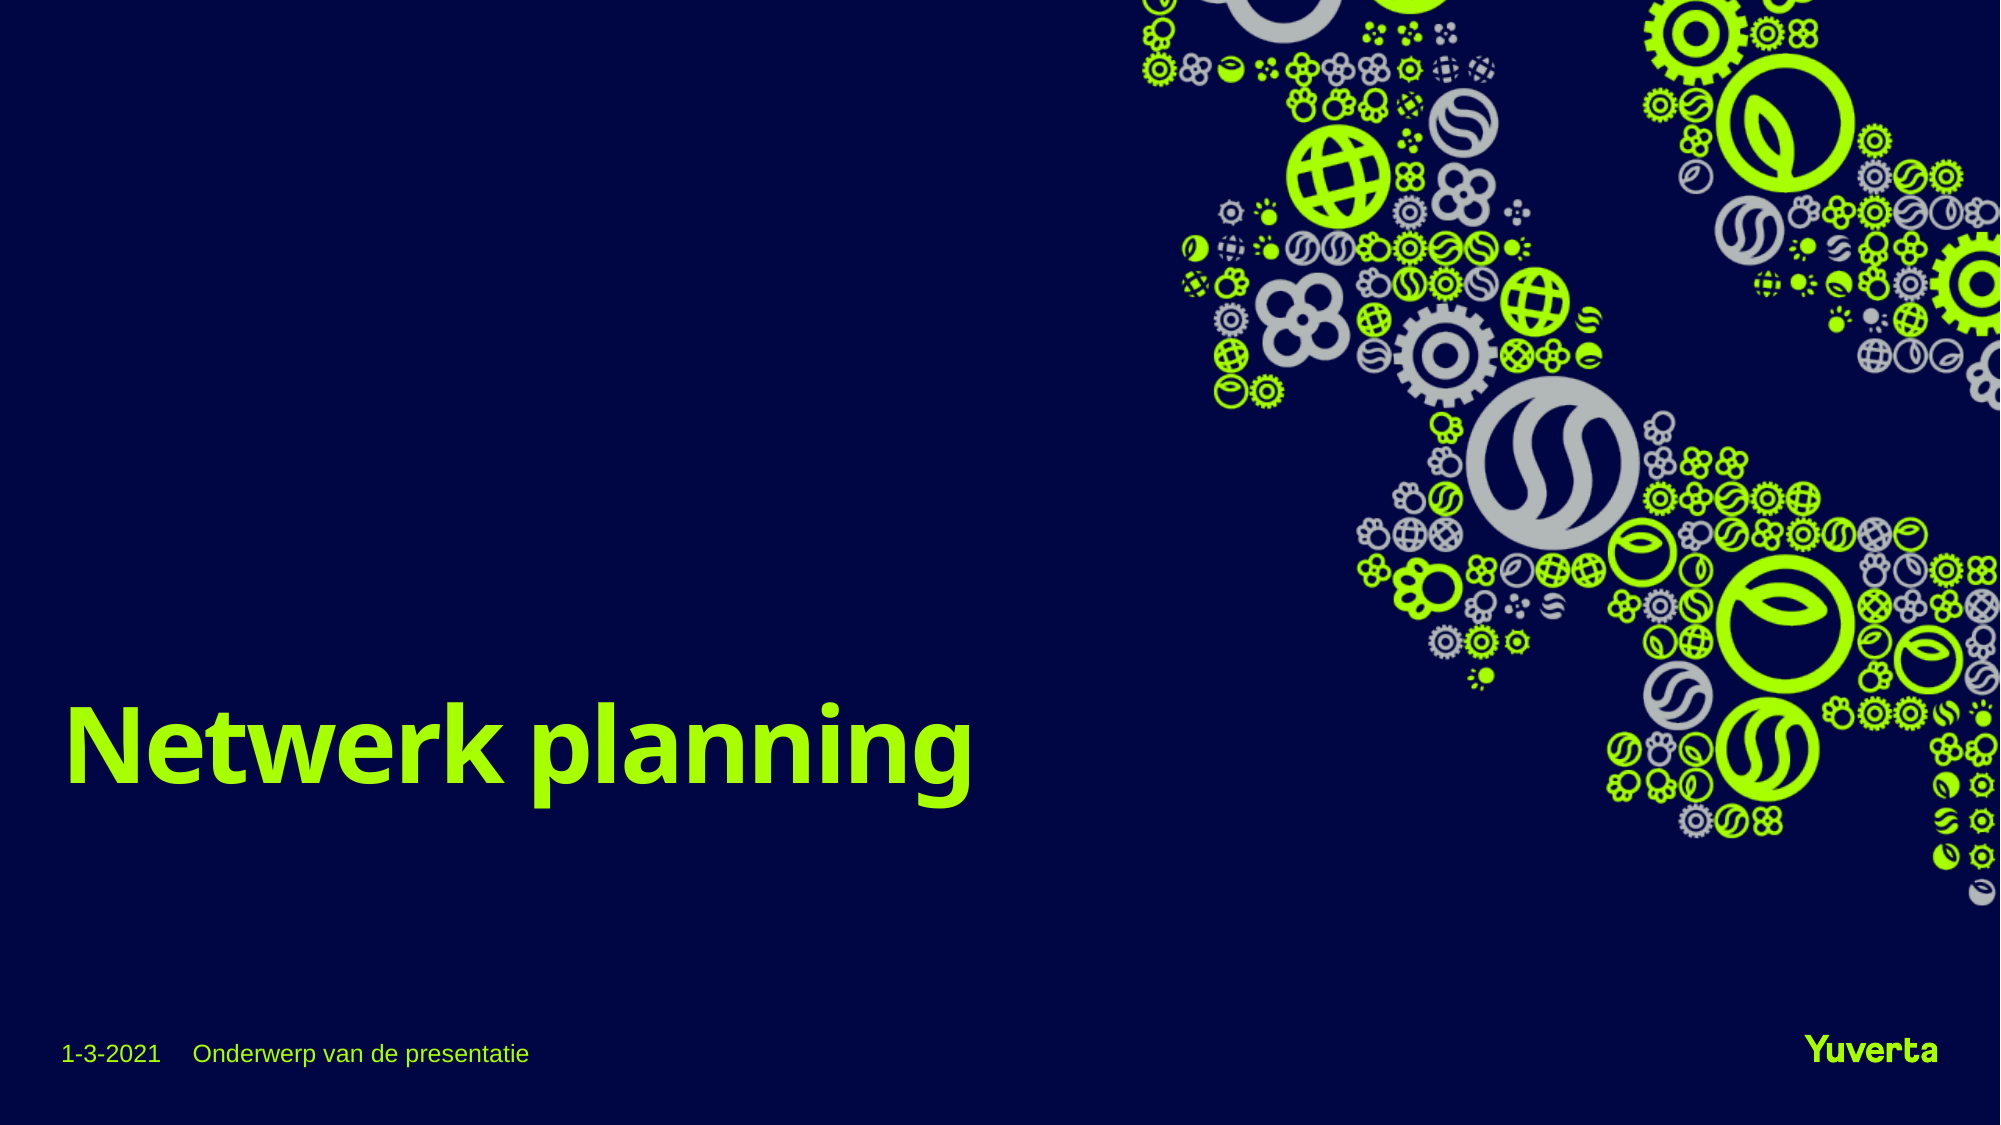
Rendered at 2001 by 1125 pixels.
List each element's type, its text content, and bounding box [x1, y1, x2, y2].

footer Onderwerp van de presentatie [193, 1037, 1000, 1073]
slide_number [60, 1037, 193, 1073]
picture [0, 0, 2000, 1125]
title Netwerk planning [60, 463, 1319, 805]
